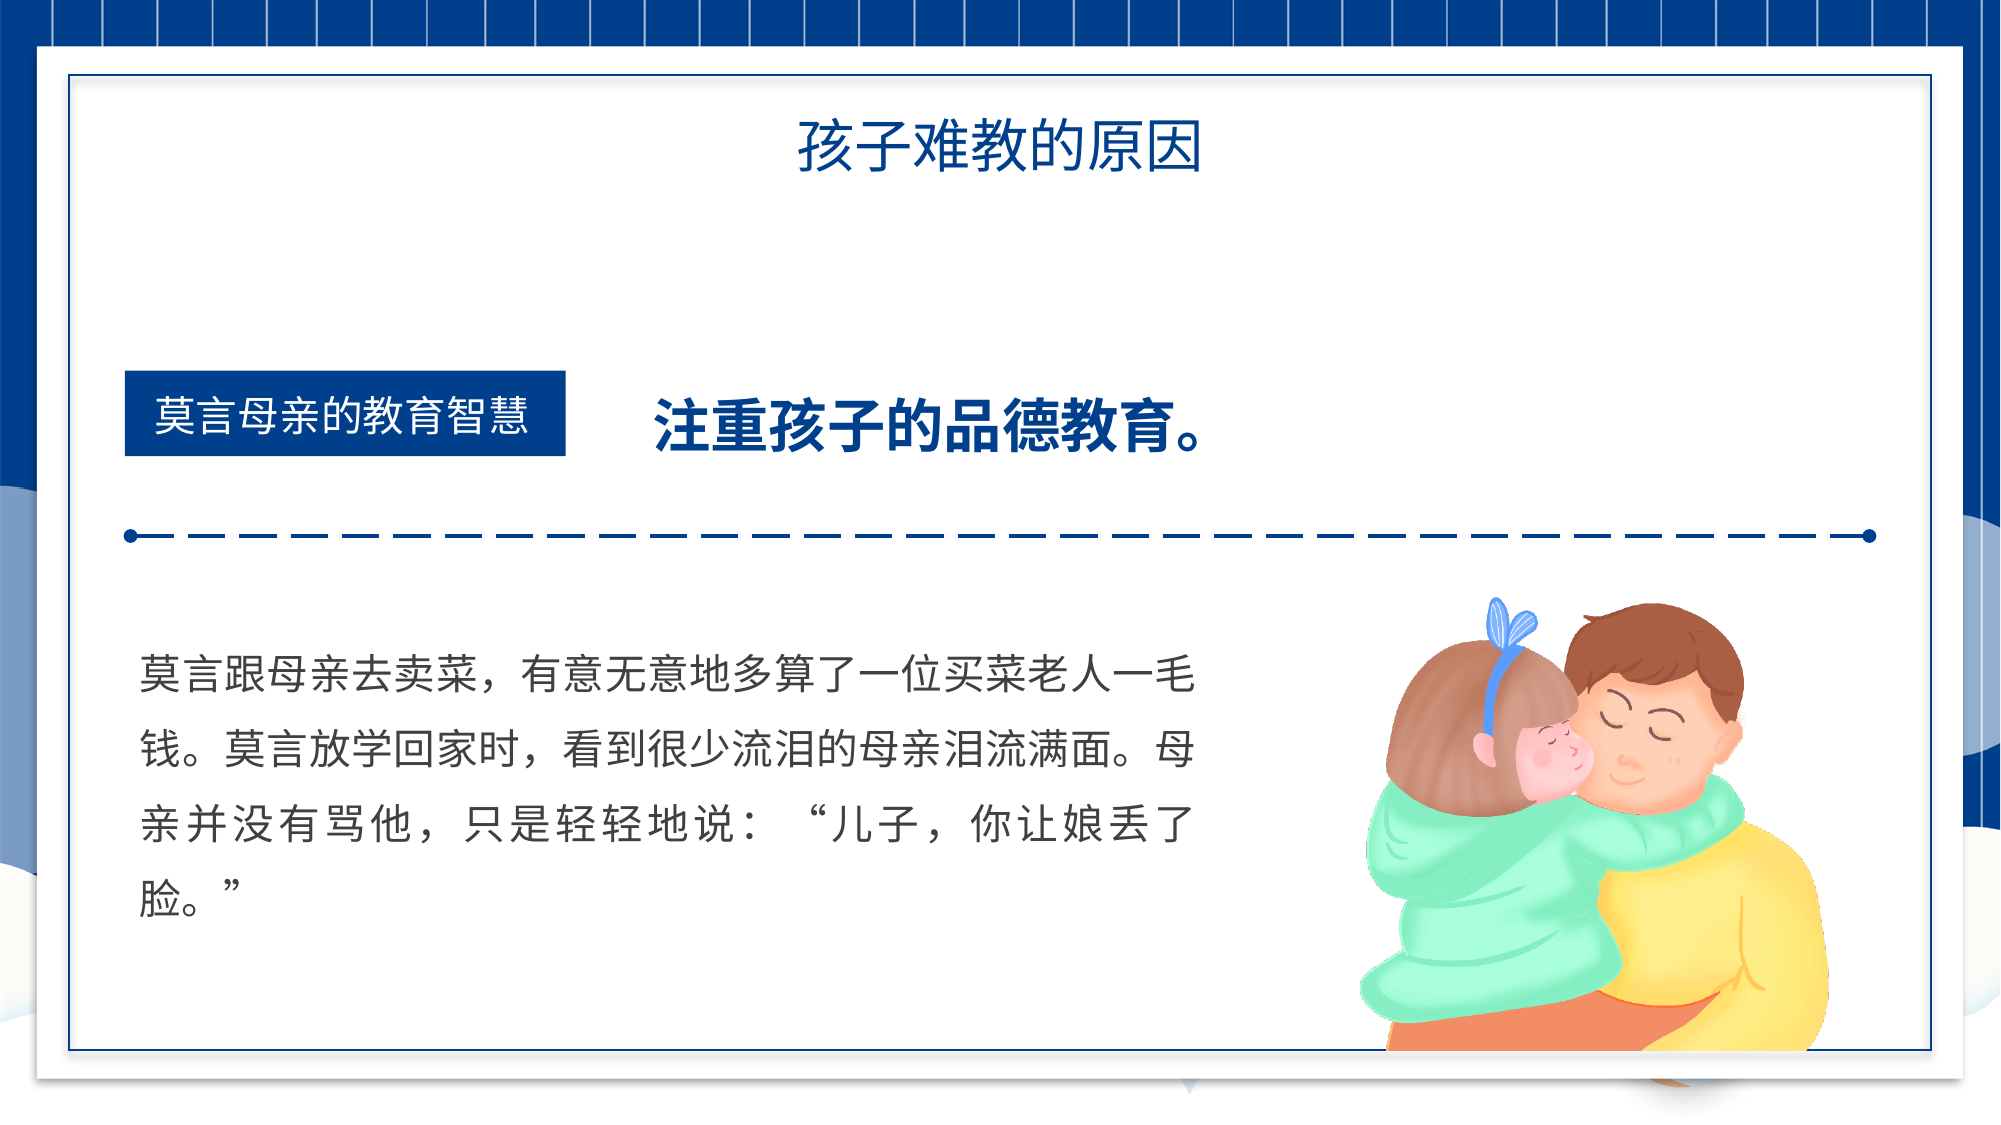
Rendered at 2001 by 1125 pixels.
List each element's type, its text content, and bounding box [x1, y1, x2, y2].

picture [0, 0, 2001, 1125]
text_box 注重孩子的品德教育。 [637, 346, 1786, 467]
text_box 莫言跟母亲去卖菜，有意无意地多算了一位买菜老人一毛钱。莫言放学回家时，看到很少流泪的母亲泪流满面。母亲并没有骂他，只是轻轻地说：“儿子，你让娘丢了脸。” [124, 615, 1195, 931]
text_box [124, 370, 646, 457]
text_box 孩子难教的原因 [724, 101, 1276, 186]
